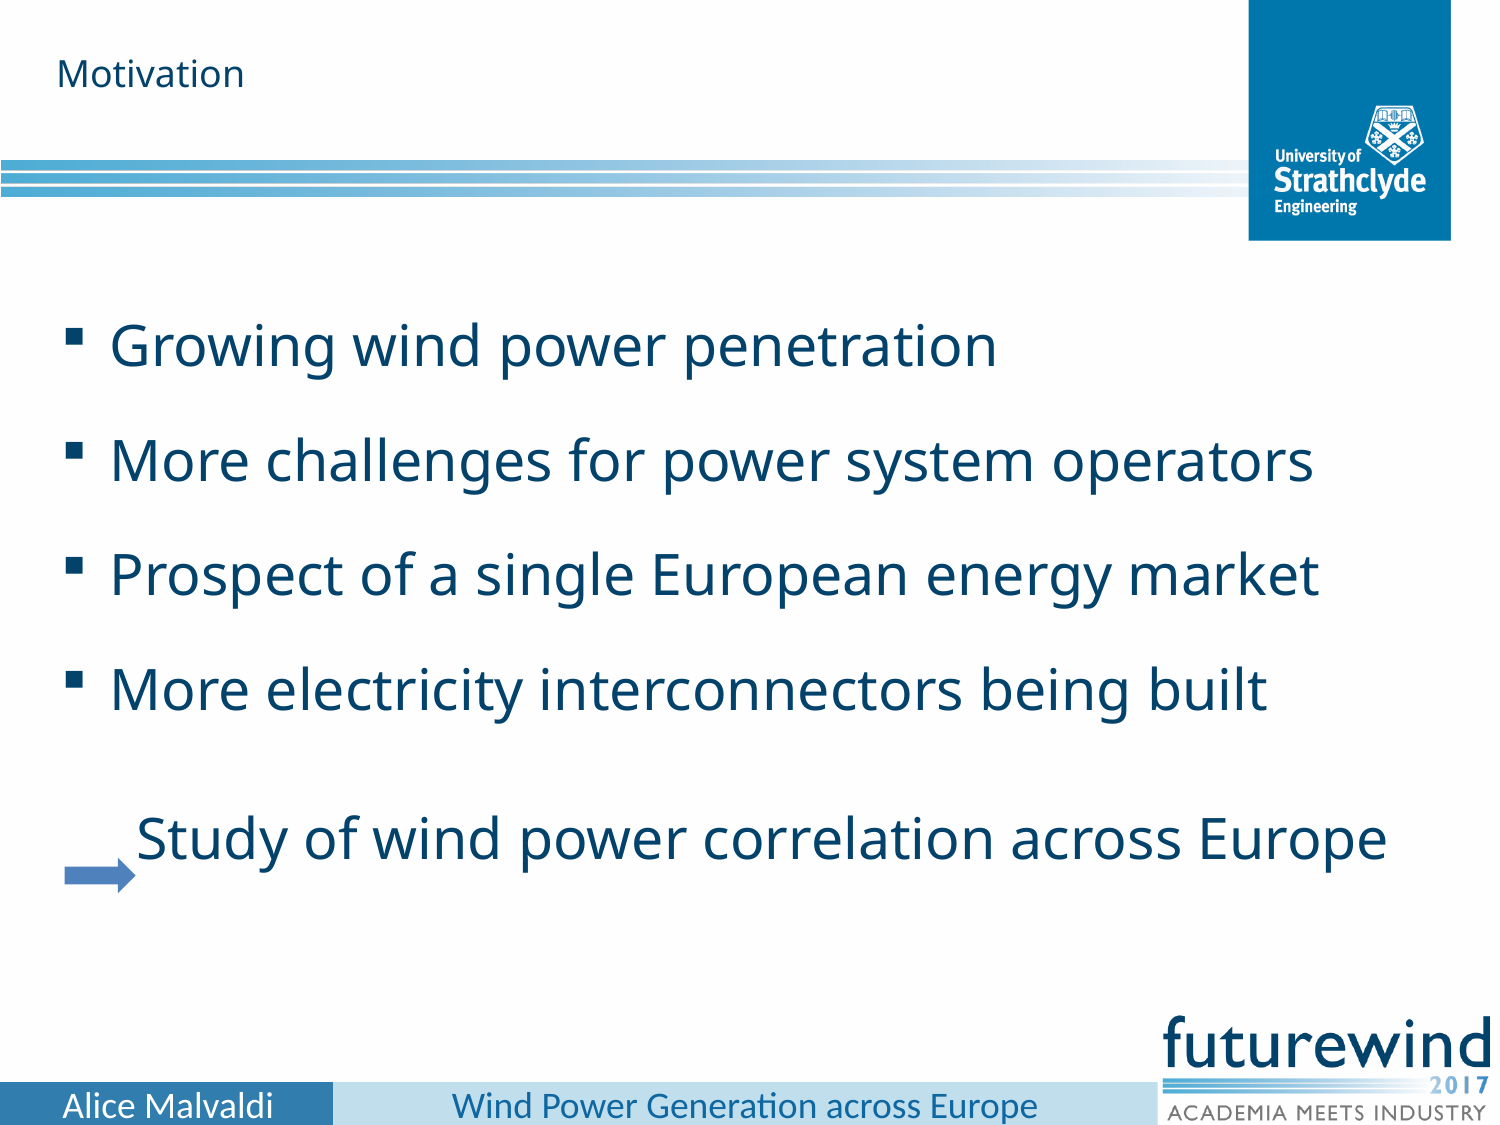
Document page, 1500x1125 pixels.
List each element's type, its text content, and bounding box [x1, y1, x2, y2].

picture [1349, 149, 1360, 161]
picture [0, 0, 1500, 1125]
picture [1341, 169, 1354, 191]
picture [1341, 204, 1346, 212]
picture [1329, 150, 1339, 161]
picture [1276, 200, 1286, 212]
picture [1371, 169, 1377, 191]
picture [1287, 153, 1293, 161]
picture [1277, 150, 1284, 161]
picture [1390, 146, 1400, 157]
picture [1349, 205, 1356, 215]
picture [1371, 132, 1382, 140]
text_box [62, 855, 138, 896]
list Growing wind power penetration More challenges for power system operators Prospect of a single European energy market More electricity interconnectors being built Study of wind power correlation across Europe [46, 267, 1454, 970]
picture [1395, 169, 1408, 191]
picture [1379, 174, 1393, 199]
picture [1407, 133, 1417, 144]
picture [1371, 106, 1417, 154]
picture [1296, 150, 1300, 161]
picture [1293, 204, 1299, 213]
picture [1304, 174, 1313, 191]
picture [1306, 203, 1334, 212]
picture [1357, 174, 1368, 191]
picture [1293, 171, 1302, 191]
picture [1329, 171, 1338, 191]
picture [1308, 153, 1319, 161]
picture [1412, 174, 1425, 191]
picture [1275, 167, 1291, 191]
picture [1314, 174, 1327, 191]
title Motivation [41, 42, 1199, 161]
